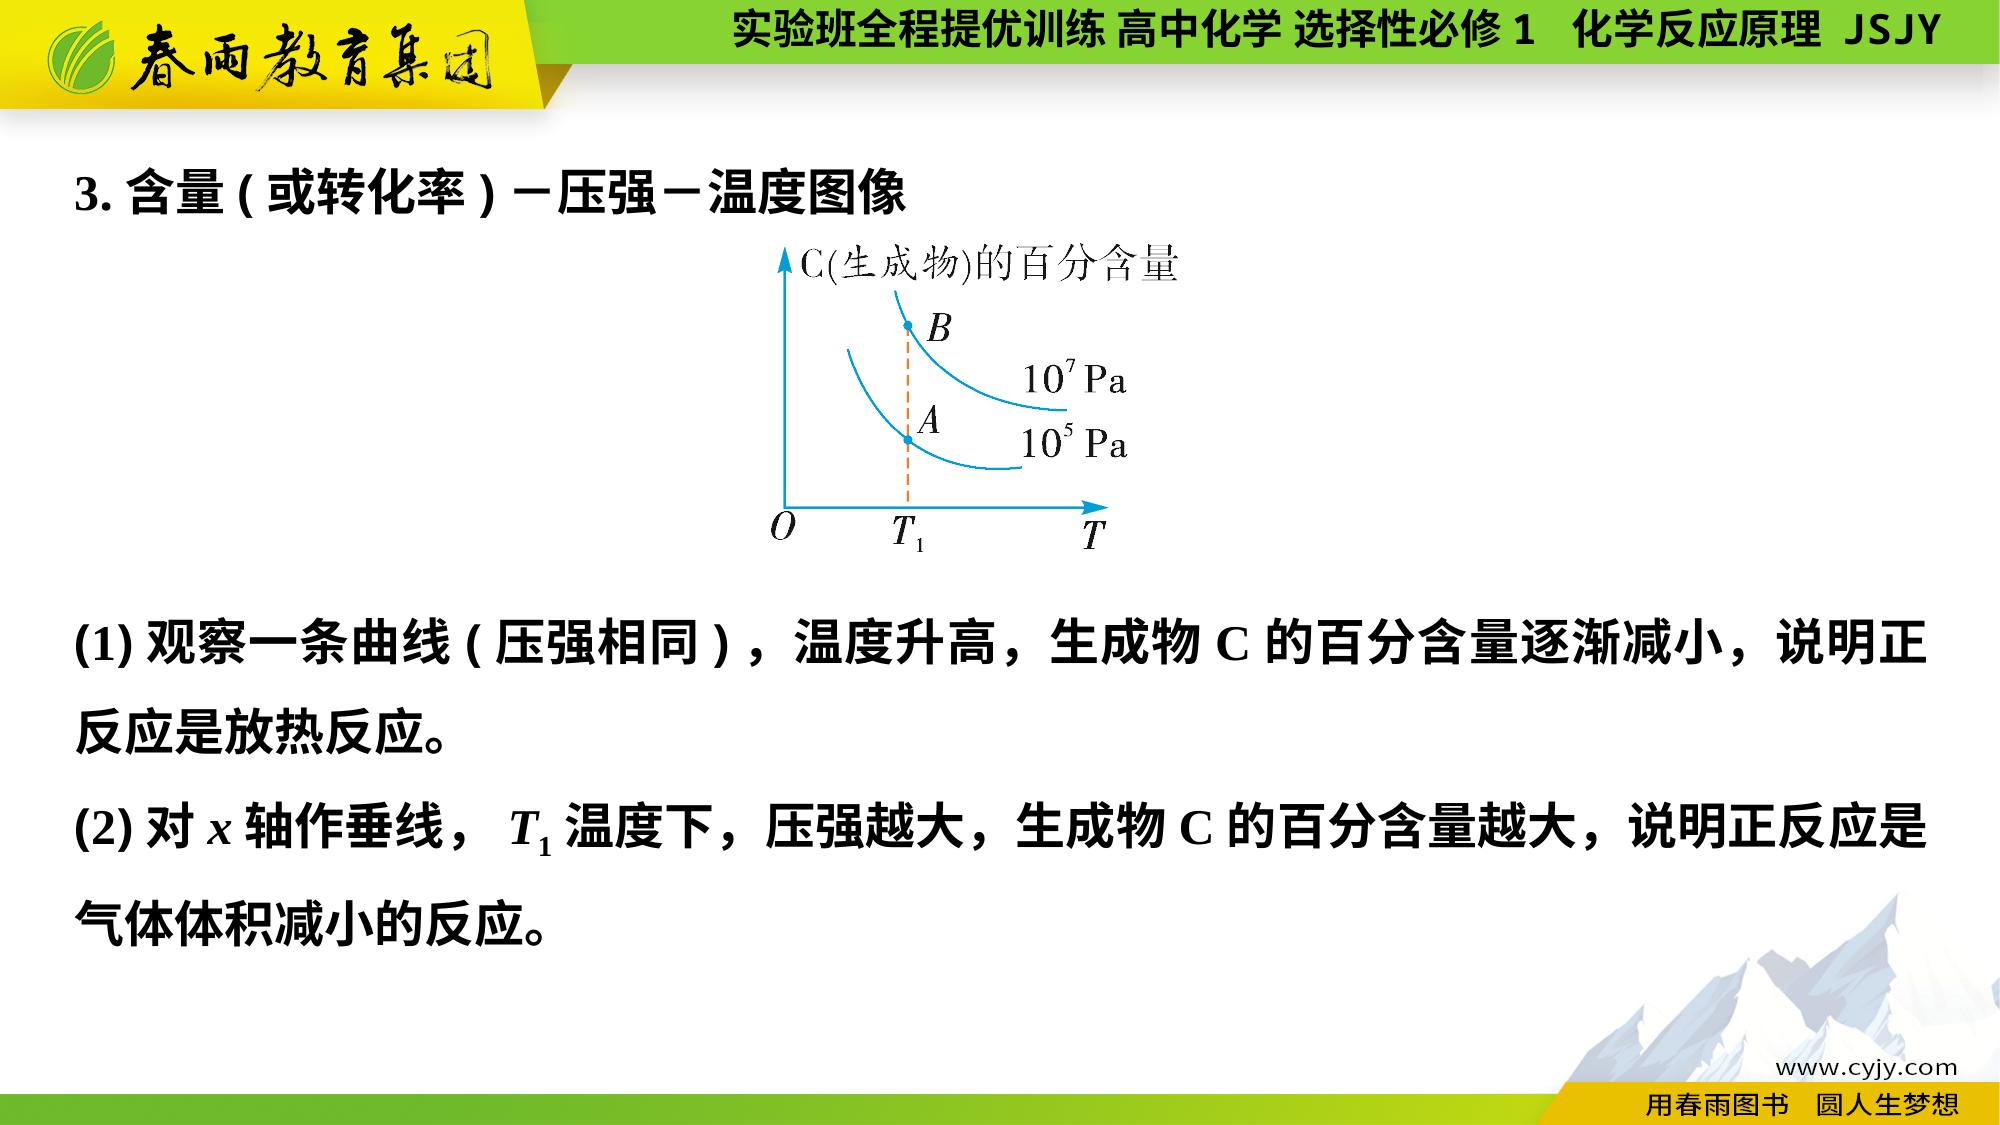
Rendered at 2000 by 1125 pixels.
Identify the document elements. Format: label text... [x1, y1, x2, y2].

list 3.含量(或转化率)－压强－温度图像 (1)观察一条曲线(压强相同)，温度升高，生成物C的百分含量逐渐减小，说明正反应是放热反应。 (2)对x轴作垂线，T1温度下，压强越大，生成物C的百分含量越大，说明正反应是气体体积减小的反应。 [59, 122, 1944, 956]
picture [0, 0, 2000, 1125]
